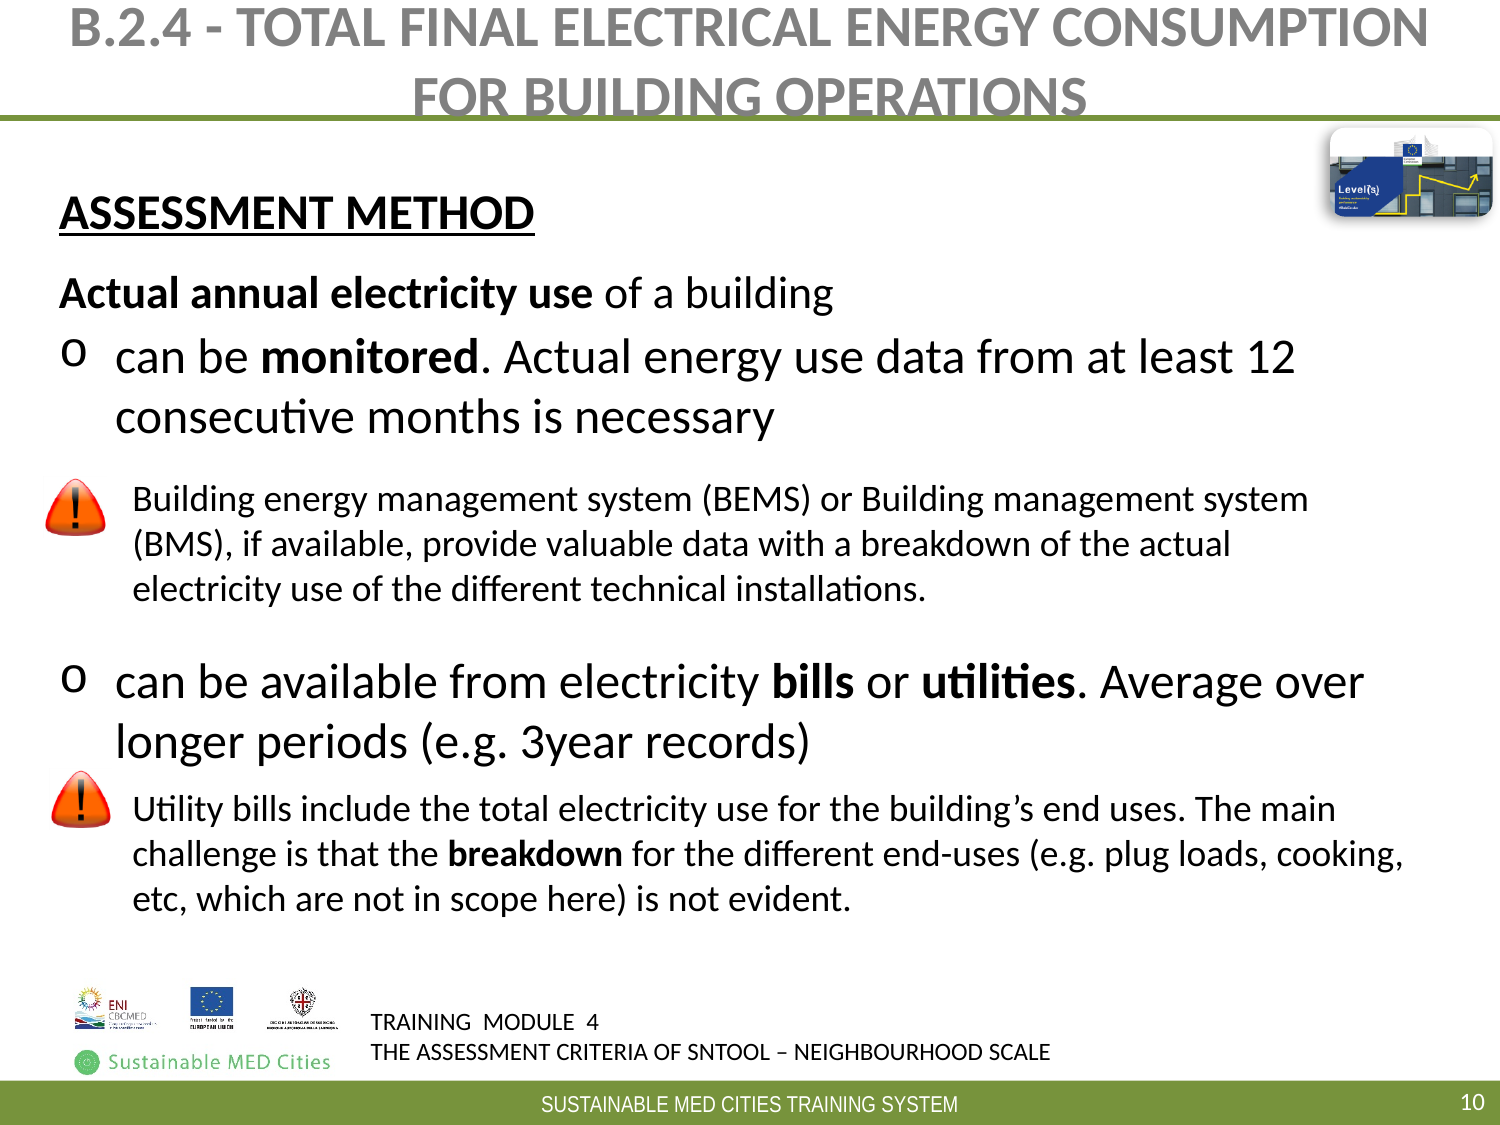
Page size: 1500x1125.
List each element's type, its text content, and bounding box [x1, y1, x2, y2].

picture [1329, 127, 1493, 217]
title B.2.4 - TOTAL FINAL ELECTRICAL ENERGY CONSUMPTION FOR BUILDING OPERATIONS [0, 0, 1500, 117]
list ASSESSMENT METHOD [43, 172, 1106, 254]
slide_number 10 [1149, 1074, 1500, 1125]
picture [62, 978, 356, 1080]
text_box Actual annual electricity use of a building can be monitored. Actual energy use data from at least 12 consecutive months is necessary can be available from electricity bills or utilities. Average over longer periods (e.g. 3year records) [43, 254, 1480, 661]
picture [49, 768, 113, 830]
text_box Utility bills include the total electricity use for the building’s end uses. The main challenge is that the breakdown for the different end-uses (e.g. plug loads, cooking, etc, which are not in scope here) is not evident. [117, 776, 1471, 926]
picture [43, 476, 107, 538]
text_box Building energy management system (BEMS) or Building management system (BMS), if available, provide valuable data with a breakdown of the actual electricity use of the different technical installations. [117, 466, 1383, 617]
